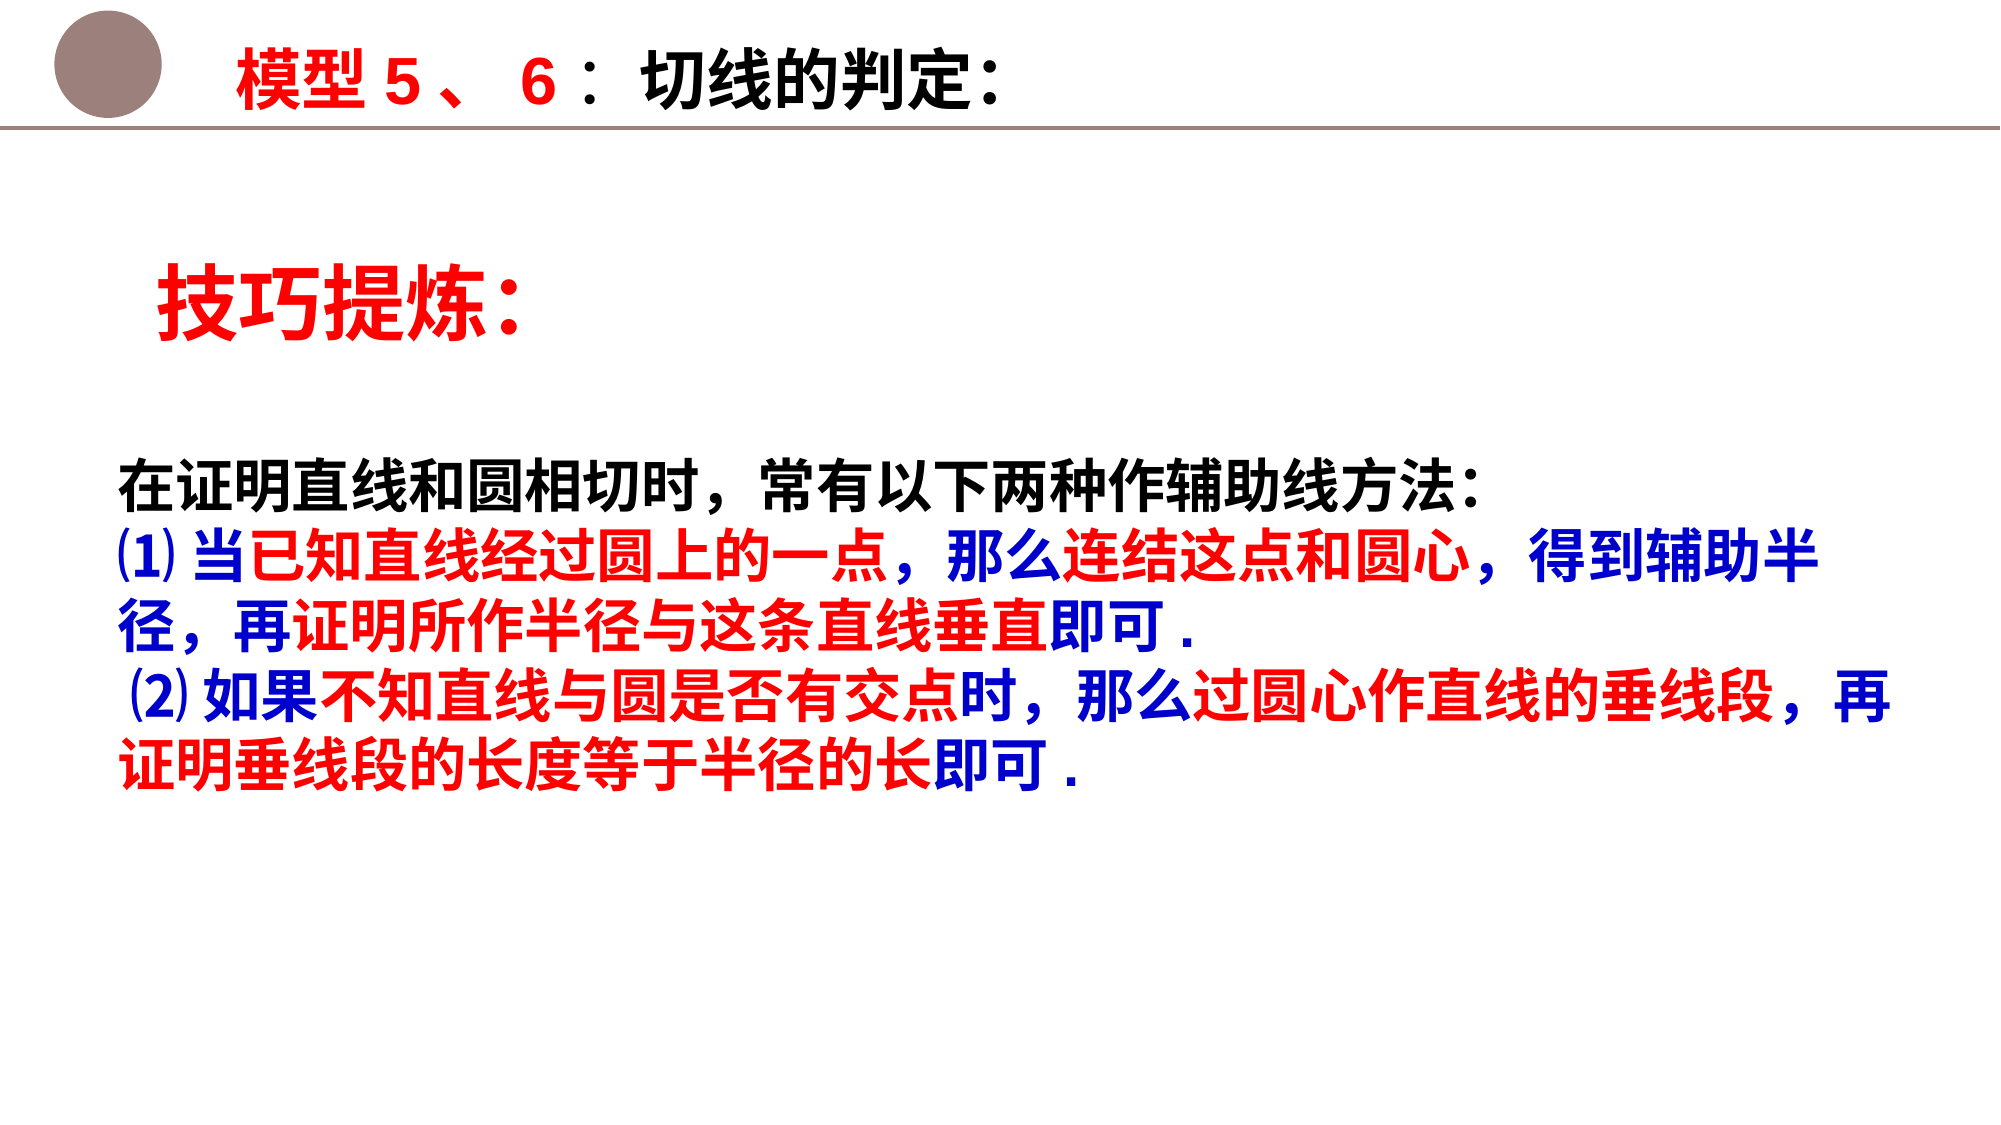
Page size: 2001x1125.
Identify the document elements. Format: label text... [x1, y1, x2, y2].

text_box 模型5、6：切线的判定： [220, 30, 1709, 126]
text_box 在证明直线和圆相切时，常有以下两种作辅助线方法： ⑴当已知直线经过圆上的一点，那么连结这点和圆心，得到辅助半径，再证明所作半径与这条直线垂直即可. ⑵如果不知直线与圆是否有交点时，那么过圆心作直线的垂线段，再证明垂线段的长度等于半径的长即可. [102, 441, 1945, 806]
text_box [53, 9, 163, 119]
text_box 技巧提炼： [140, 243, 587, 359]
